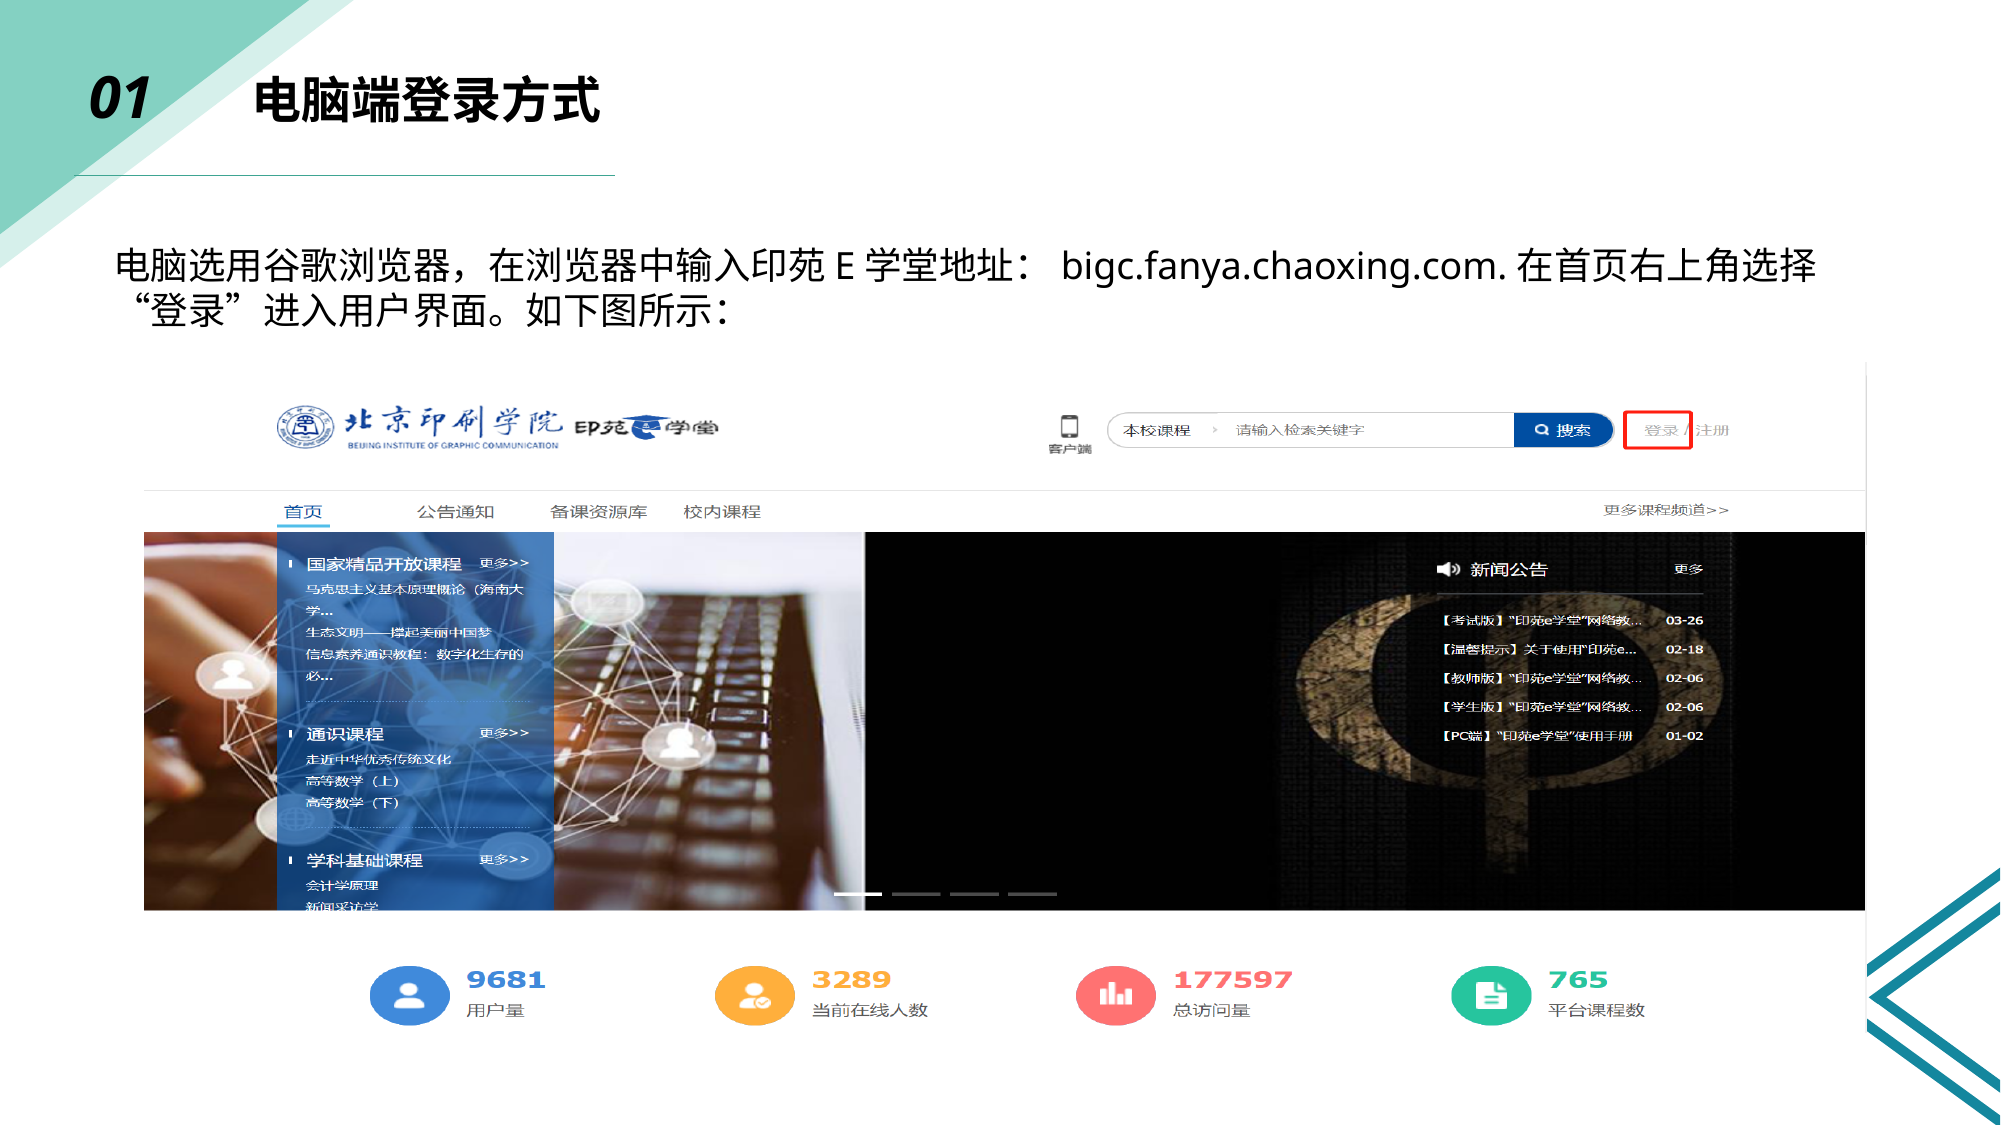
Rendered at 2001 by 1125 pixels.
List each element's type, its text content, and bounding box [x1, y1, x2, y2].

text_box 01 电脑端登录方式 [73, 8, 772, 176]
picture [144, 362, 1867, 1034]
text_box 电脑选用谷歌浏览器，在浏览器中输入印苑E学堂地址：bigc.fanya.chaoxing.com.在首页右上角选择“登录”进入用户界面。如下图所示： [98, 234, 1902, 385]
